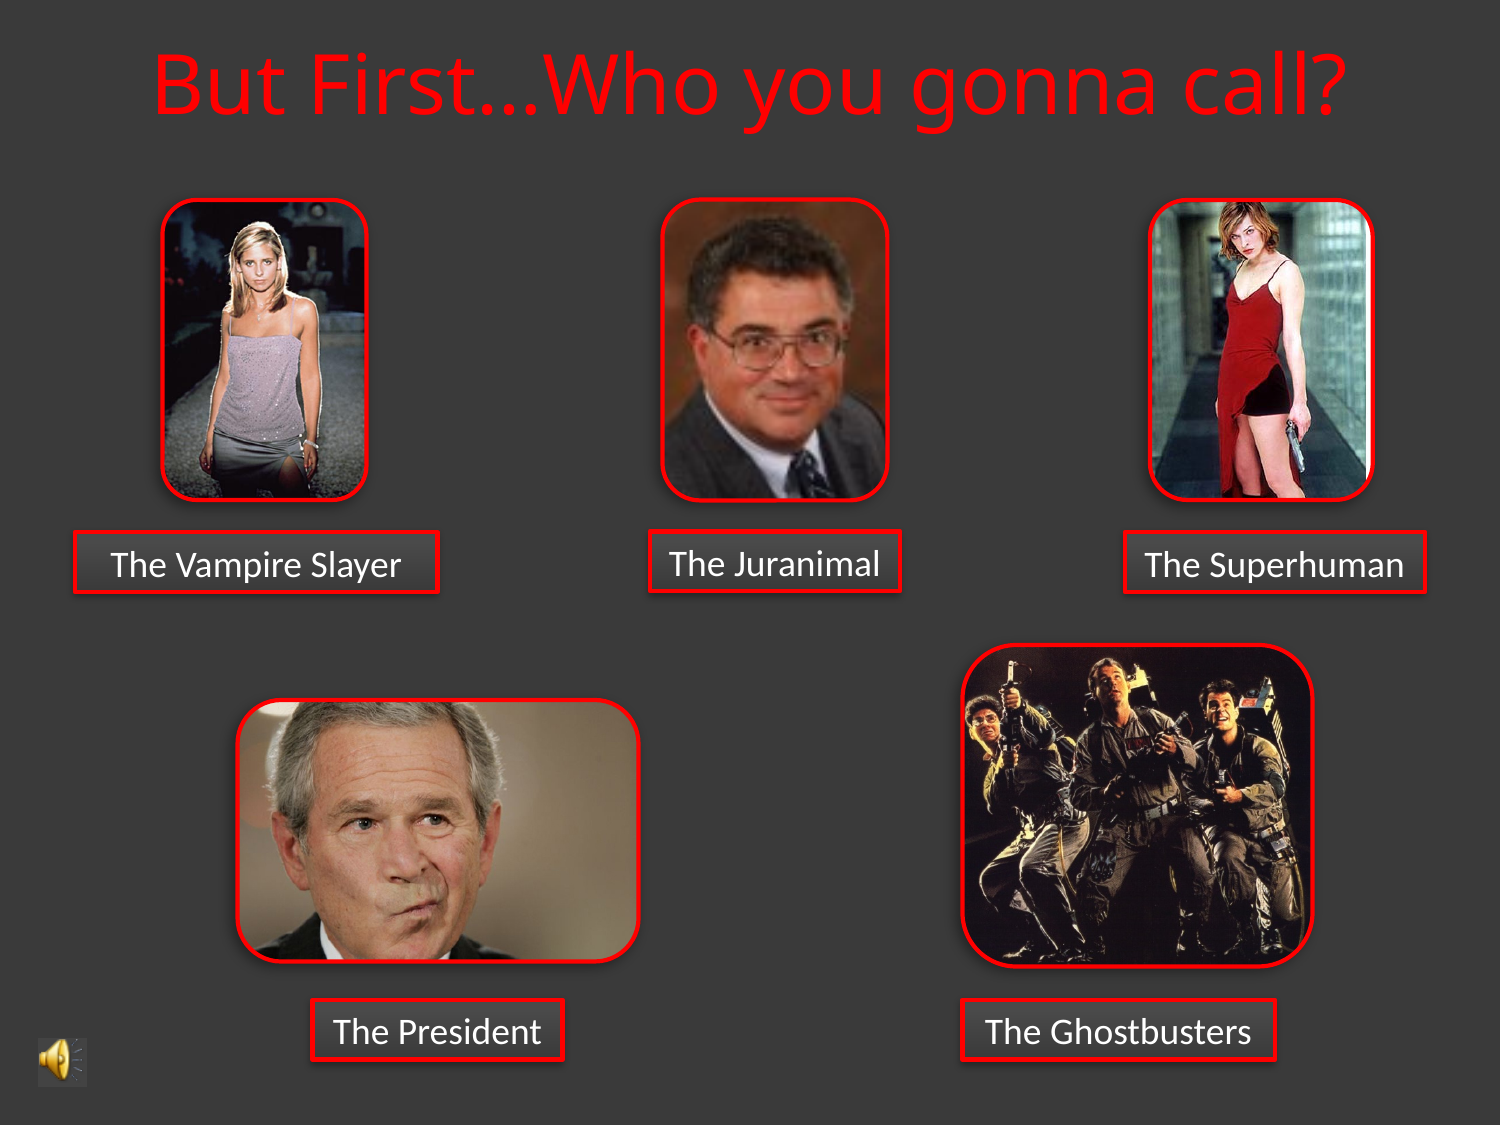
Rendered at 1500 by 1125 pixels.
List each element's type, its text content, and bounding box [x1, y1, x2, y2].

picture [1149, 199, 1374, 501]
picture [962, 644, 1313, 967]
text_box The Ghostbusters [962, 999, 1275, 1060]
title But First…Who you gonna call? [75, 0, 1425, 163]
picture [37, 1037, 88, 1088]
text_box The President [312, 999, 563, 1060]
text_box The Juranimal [650, 531, 900, 591]
picture [662, 199, 888, 501]
picture [237, 699, 639, 962]
text_box The Superhuman [1124, 532, 1425, 592]
text_box The Vampire Slayer [74, 532, 438, 592]
picture [162, 199, 367, 501]
